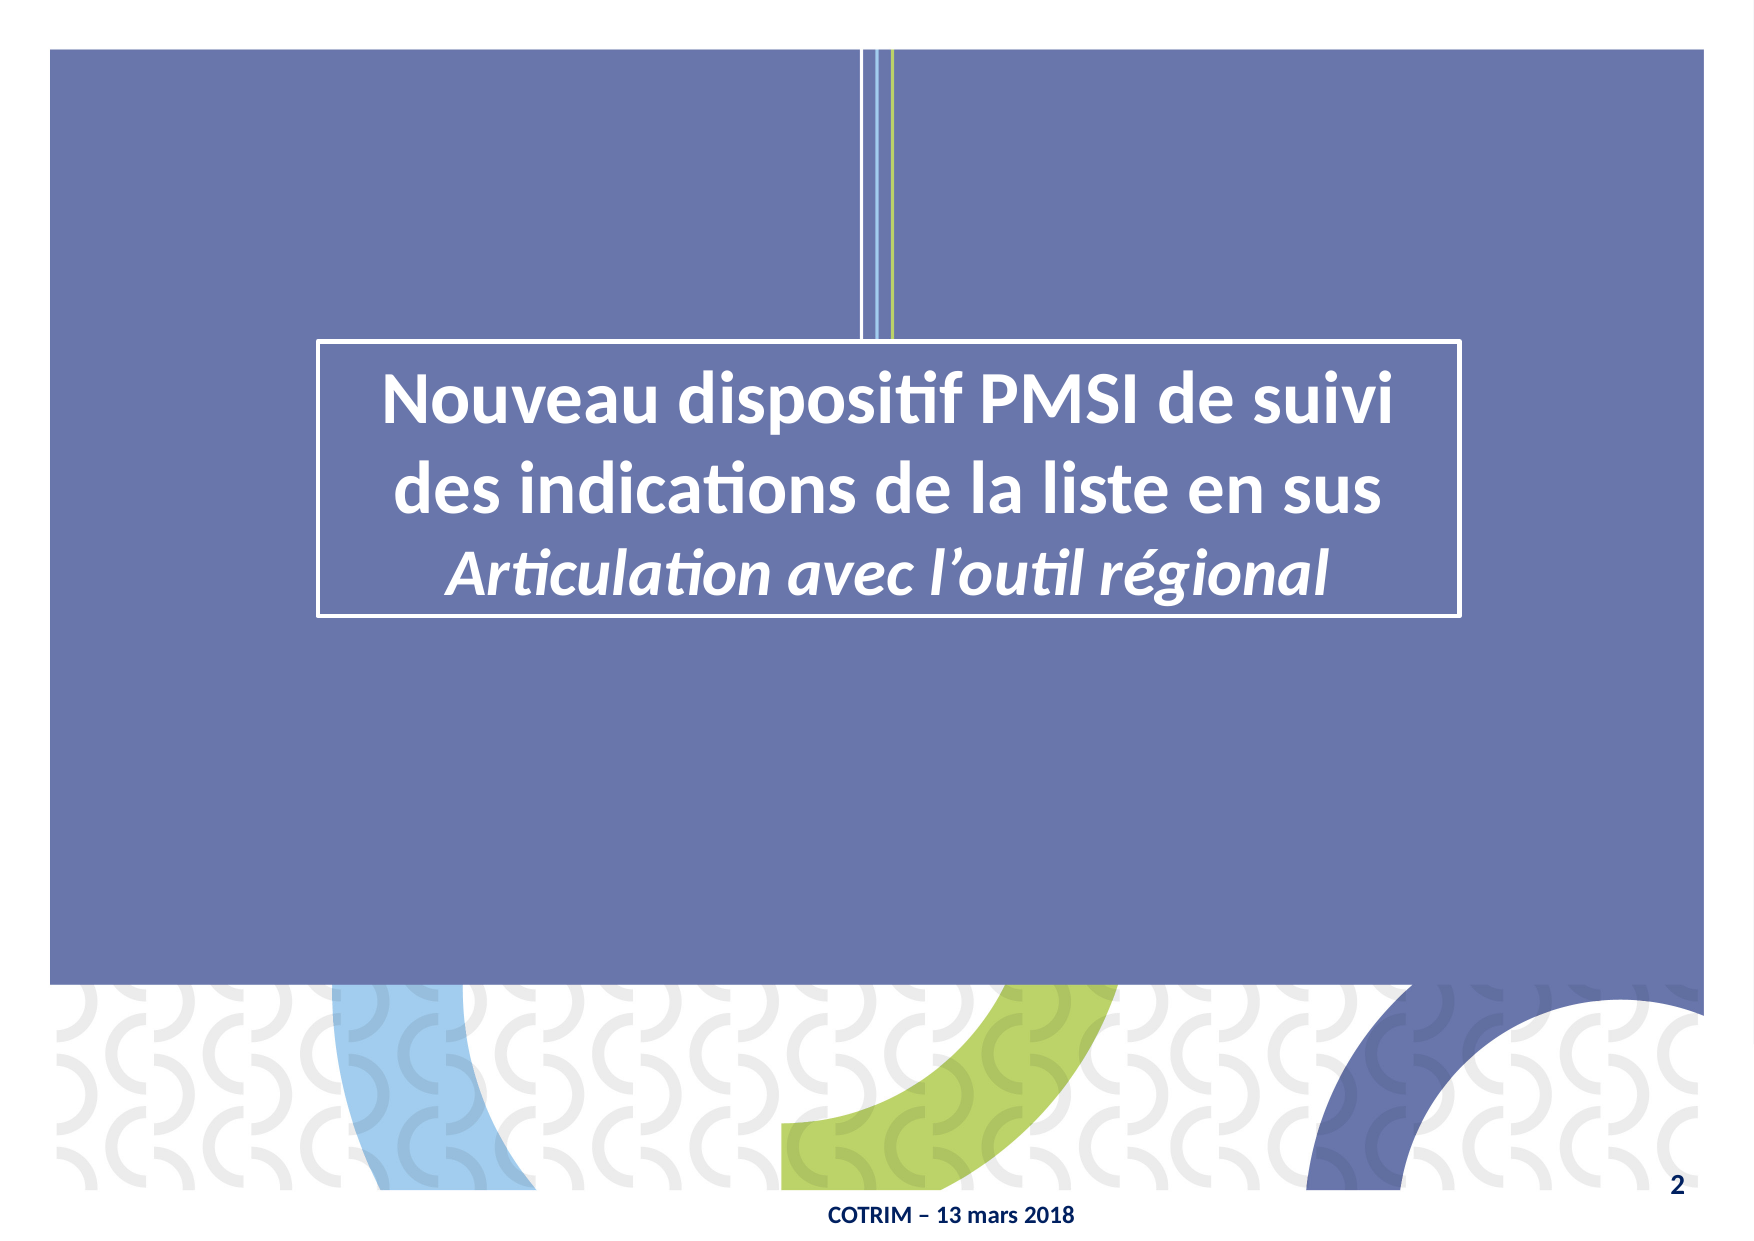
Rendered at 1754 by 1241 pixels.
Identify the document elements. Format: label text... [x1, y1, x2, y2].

text_box Nouveau dispositif PMSI de suivi des indications de la liste en sus Articulation avec l’outil régional [317, 341, 1460, 617]
text_box 2 [1648, 1158, 1708, 1208]
picture [0, 0, 1754, 1240]
